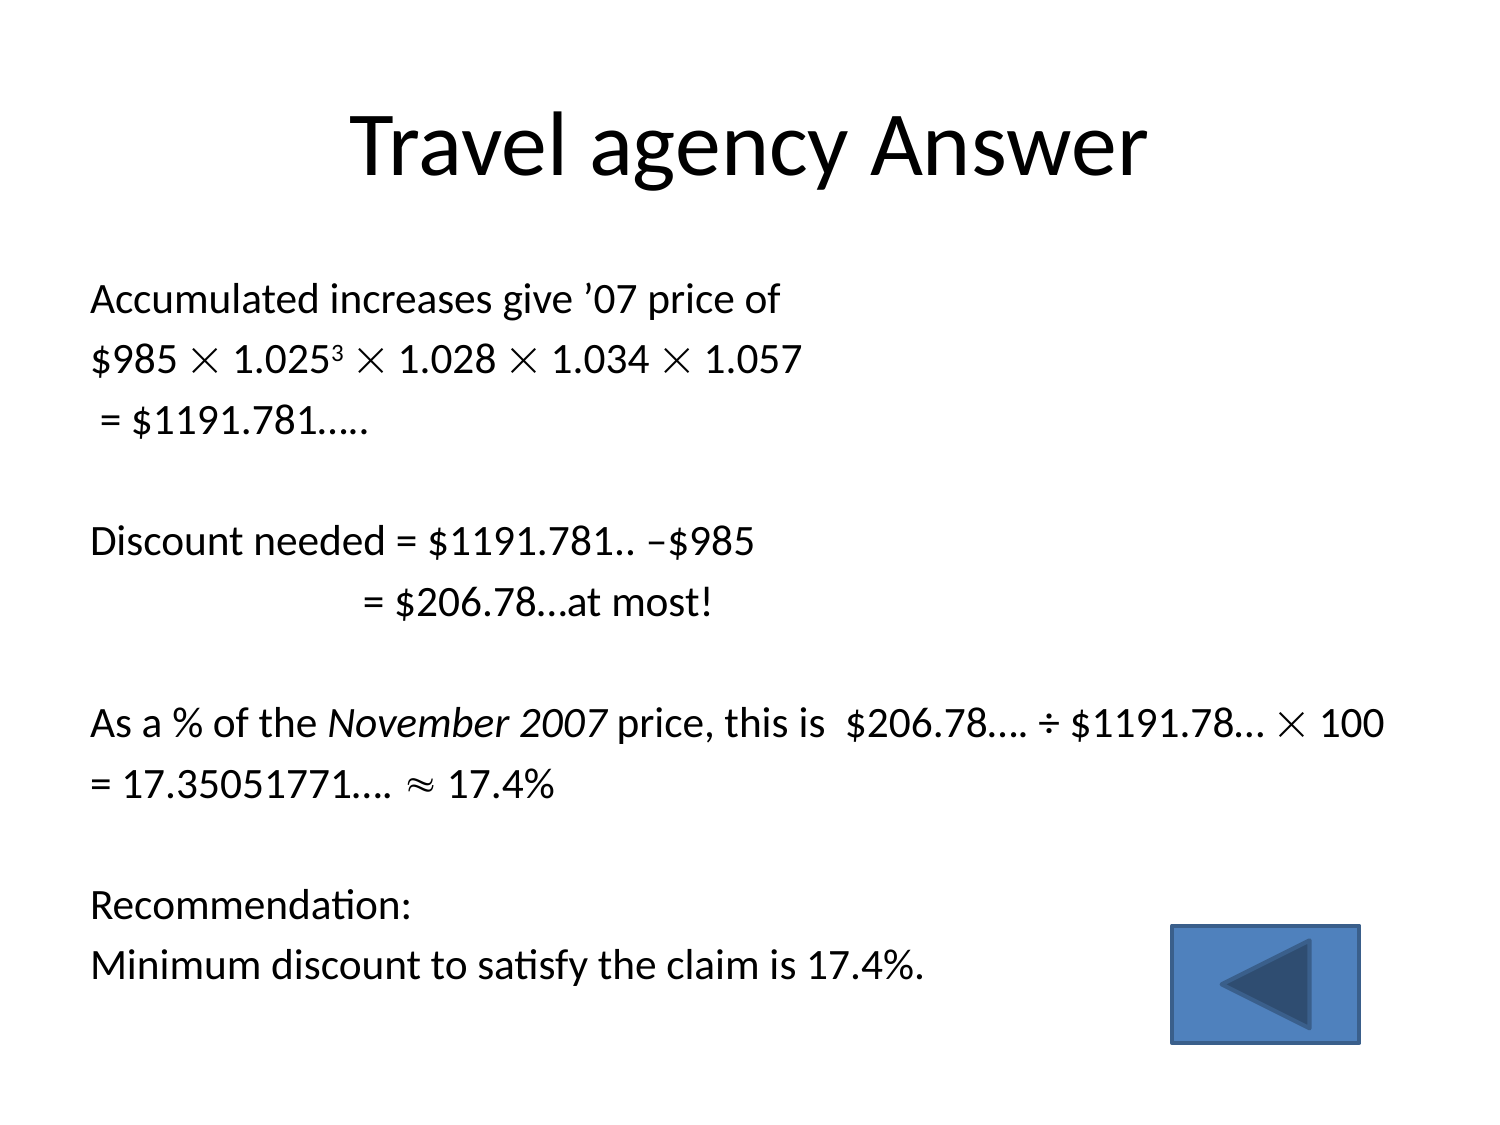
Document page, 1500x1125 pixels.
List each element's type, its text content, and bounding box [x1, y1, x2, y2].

title Travel agency Answer [75, 45, 1425, 233]
list Accumulated increases give ’07 price of $985  1.0253  1.028  1.034  1.057 = $1191.781….. Discount needed = $1191.781.. –$985 = $206.78…at most! As a % of the November 2007 price, this is $206.78…. ÷ $1191.78…  100 = 17.35051771….  17.4% Recommendation: Minimum discount to satisfy the claim is 17.4%. [75, 262, 1425, 1005]
text_box [1170, 924, 1361, 1045]
